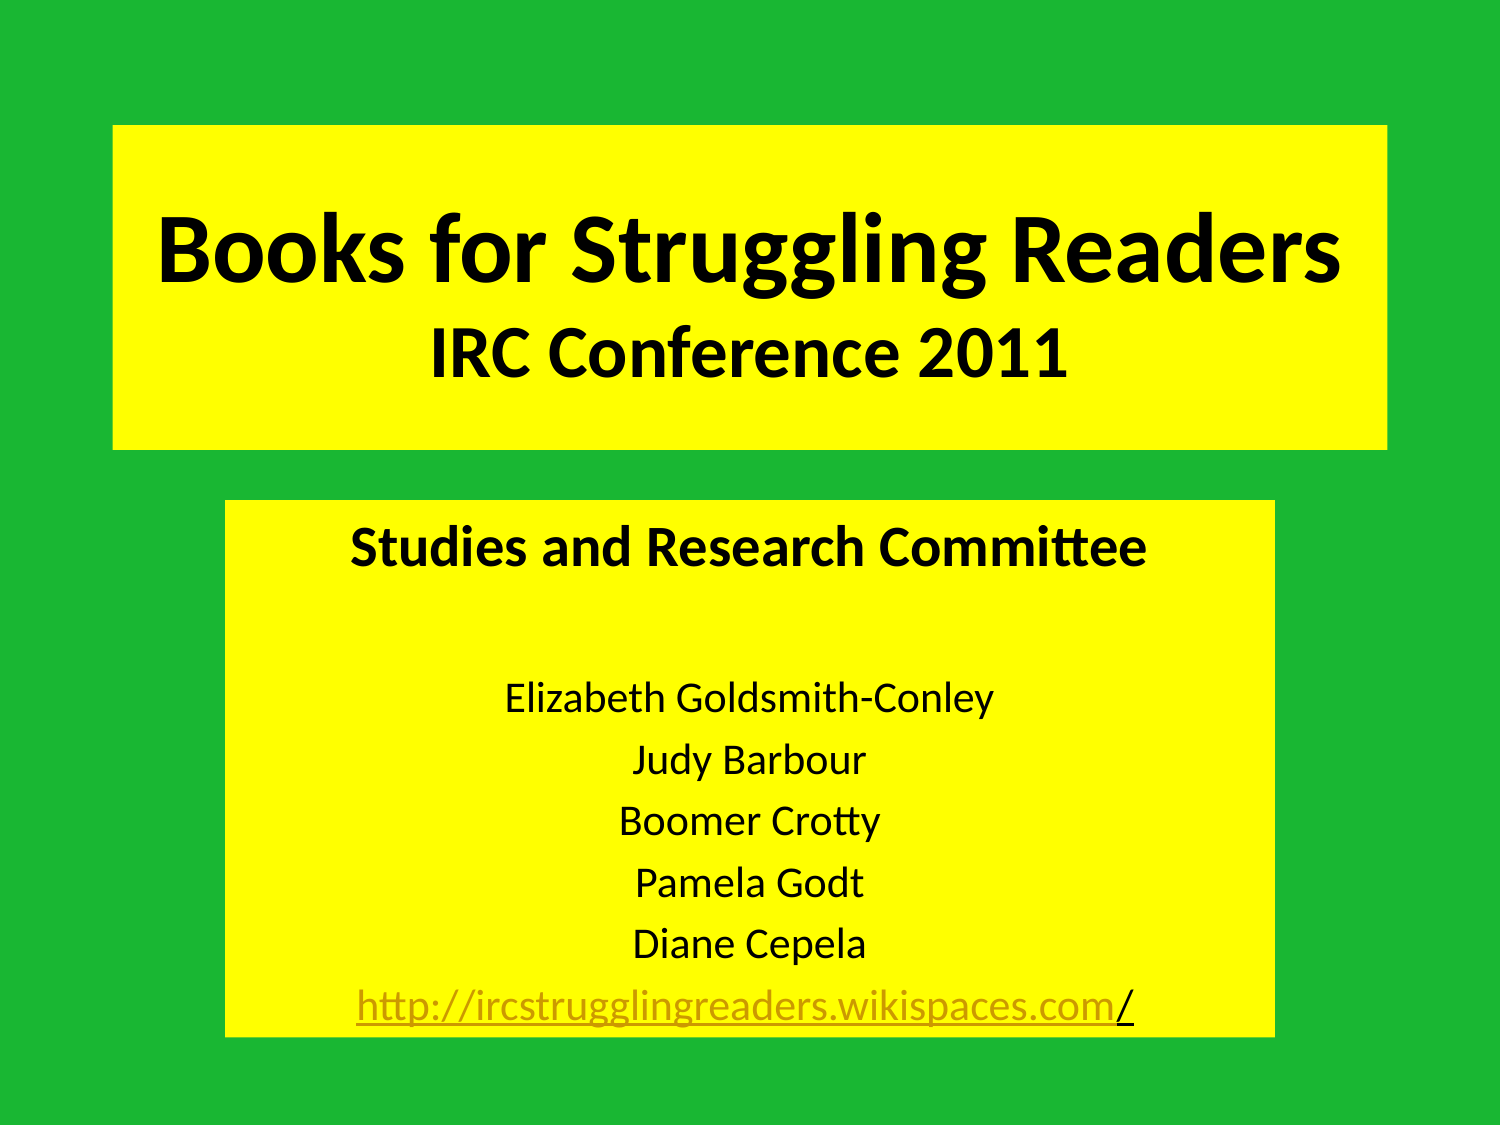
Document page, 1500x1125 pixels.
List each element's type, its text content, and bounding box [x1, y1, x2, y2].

title Books for Struggling Readers IRC Conference 2011 [112, 125, 1388, 450]
subtitle Studies and Research Committee Elizabeth Goldsmith-Conley Judy Barbour Boomer Crotty Pamela Godt Diane Cepela http://ircstrugglingreaders.wikispaces.com/ [225, 500, 1275, 1038]
